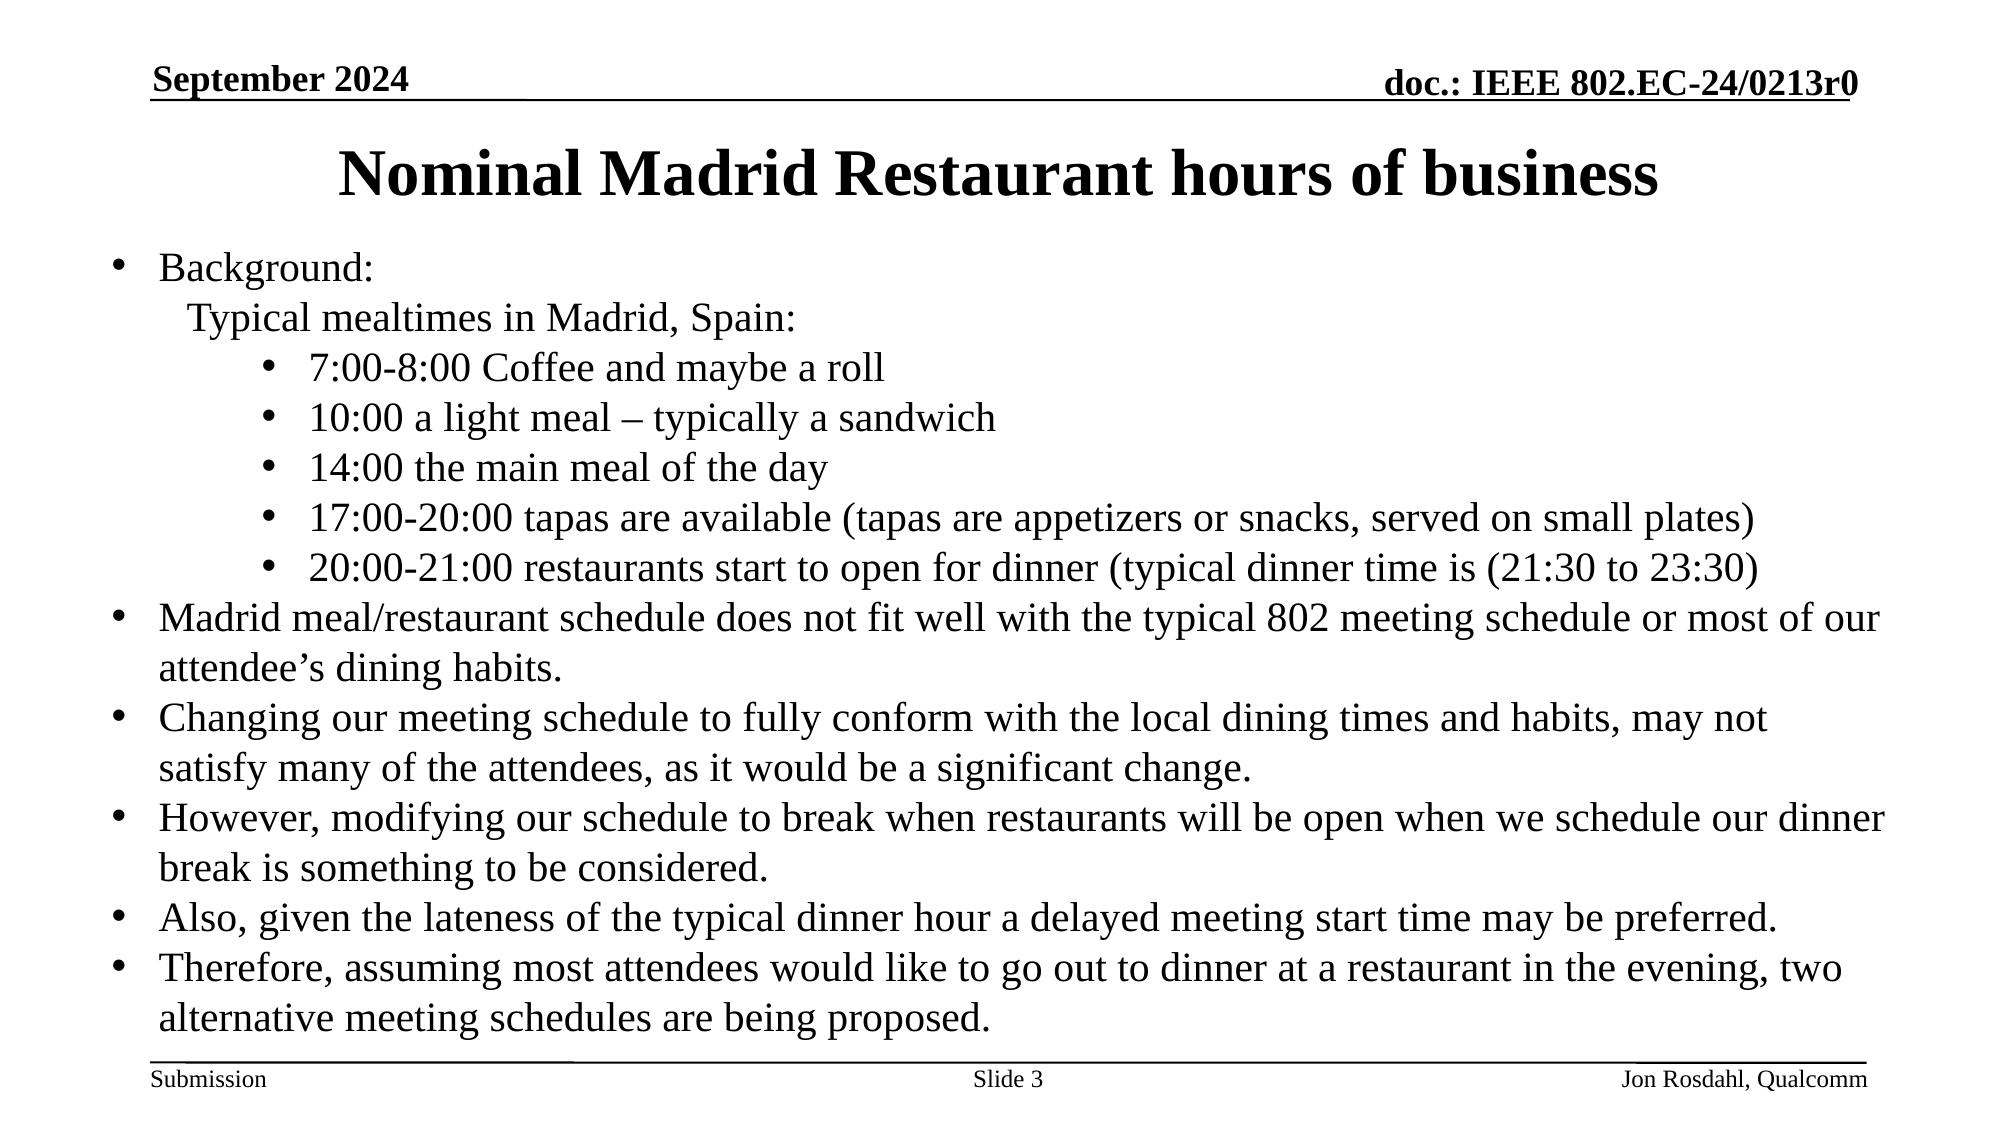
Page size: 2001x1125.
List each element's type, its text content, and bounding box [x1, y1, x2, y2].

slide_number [152, 54, 563, 100]
slide_number Slide 3 [950, 1061, 1067, 1123]
title Nominal Madrid Restaurant hours of business [149, 112, 1850, 226]
footer Jon Rosdahl, Qualcomm [1171, 1061, 1869, 1093]
text_box Background: Typical mealtimes in Madrid, Spain: 7:00-8:00 Coffee and maybe a roll 10:00 a light meal – typically a sandwich 14:00 the main meal of the day 17:00-20:00 tapas are available (tapas are appetizers or snacks, served on small plates) 20:00-21:00 restaurants start to open for dinner (typical dinner time is (21:30 to 23:30) Madrid meal/restaurant schedule does not fit well with the typical 802 meeting schedule or most of our attendee’s dining habits. Changing our meeting schedule to fully conform with the local dining times and habits, may not satisfy many of the attendees, as it would be a significant change. However, modifying our schedule to break when restaurants will be open when we schedule our dinner break is something to be considered. Also, given the lateness of the typical dinner hour a delayed meeting start time may be preferred. Therefore, assuming most attendees would like to go out to dinner at a restaurant in the evening, two alternative meeting schedules are being proposed. [96, 232, 1903, 1048]
